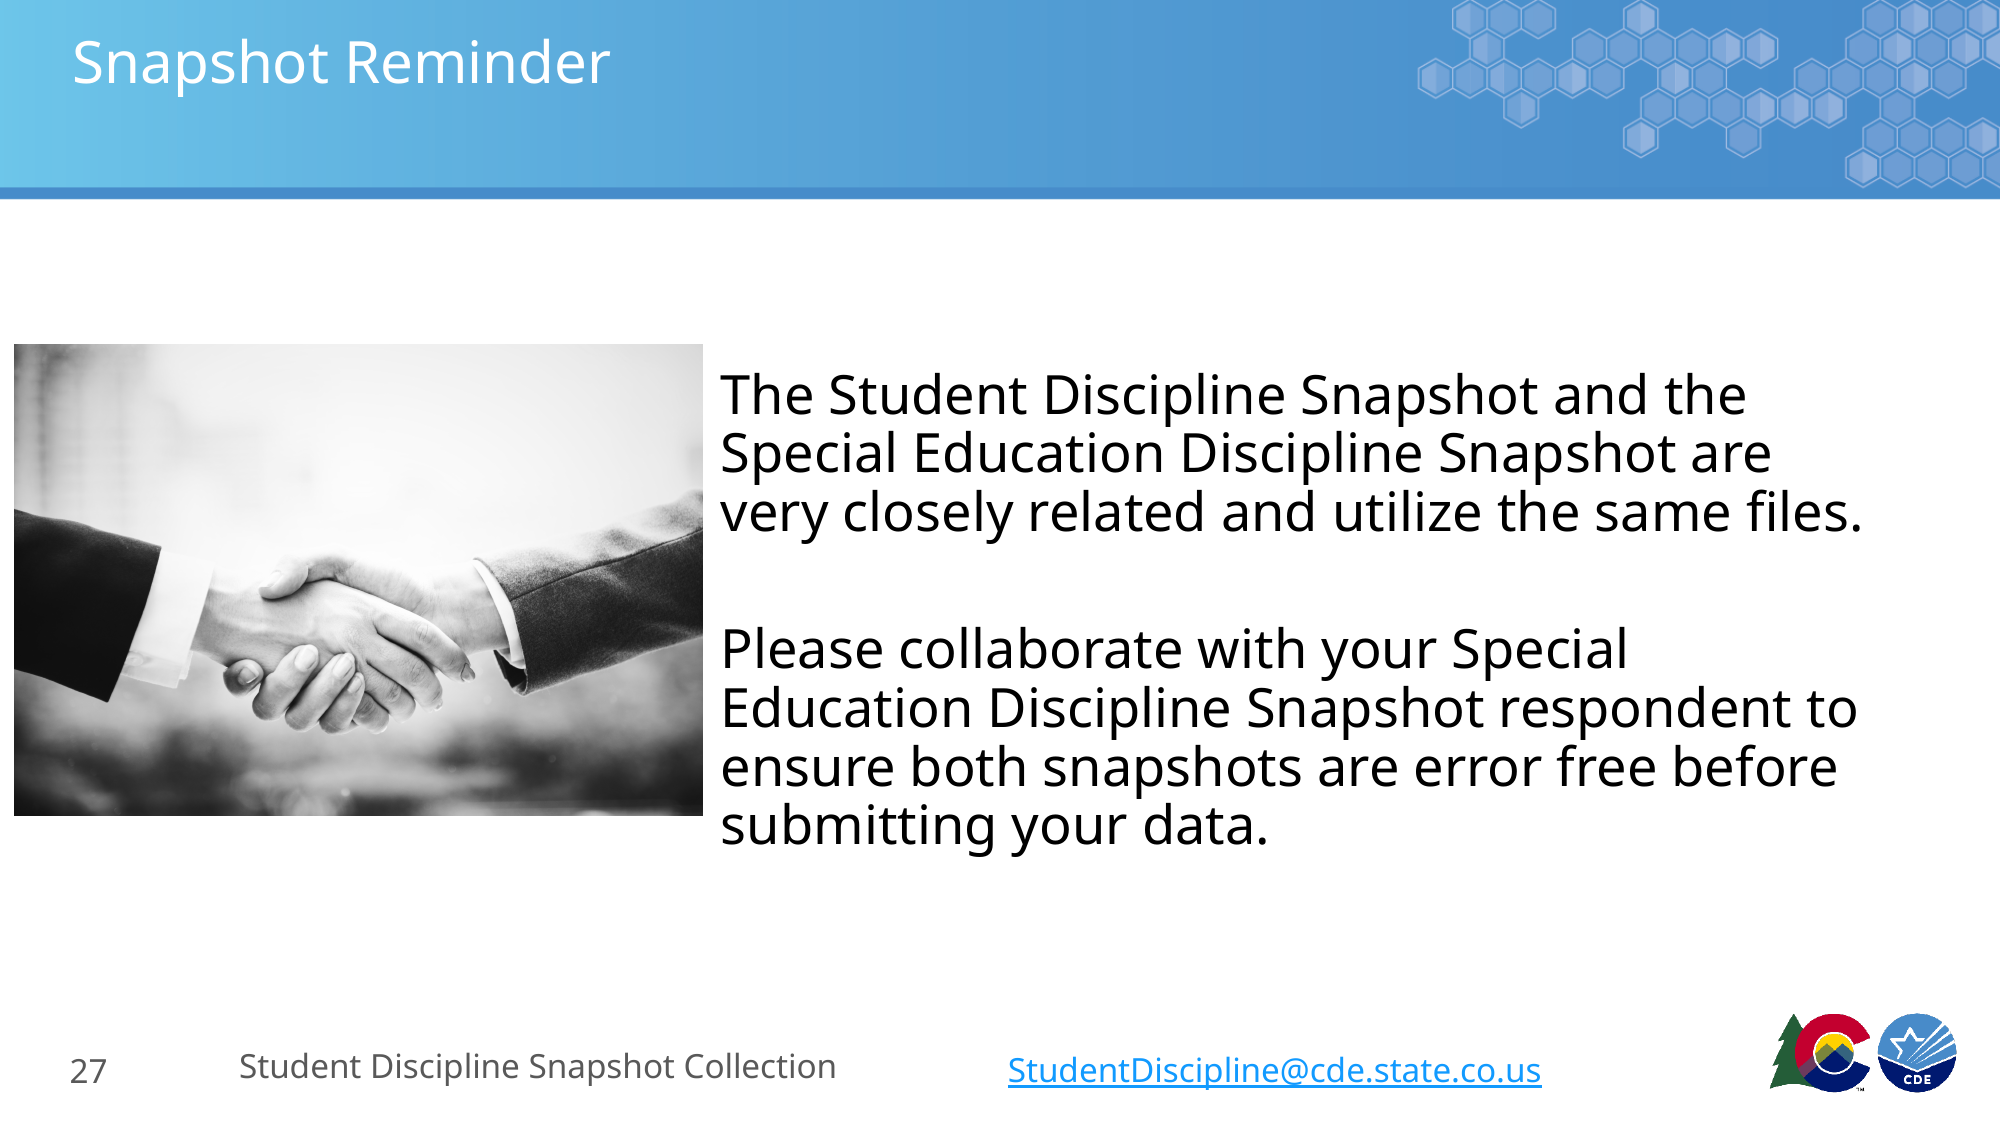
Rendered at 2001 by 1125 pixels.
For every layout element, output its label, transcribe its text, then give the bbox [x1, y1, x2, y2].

title Snapshot Reminder [72, 33, 1396, 182]
list StudentDiscipline@cde.state.co.us [992, 1042, 1714, 1103]
slide_number 27 [54, 1042, 191, 1103]
list Student Discipline Snapshot Collection [224, 1042, 960, 1103]
picture [1768, 1012, 1957, 1093]
picture [0, 0, 2000, 200]
list The Student Discipline Snapshot and the Special Education Discipline Snapshot are very closely related and utilize the same files. Please collaborate with your Special Education Discipline Snapshot respondent to ensure both snapshots are error free before submitting your data. [664, 222, 1871, 937]
picture [14, 344, 703, 816]
